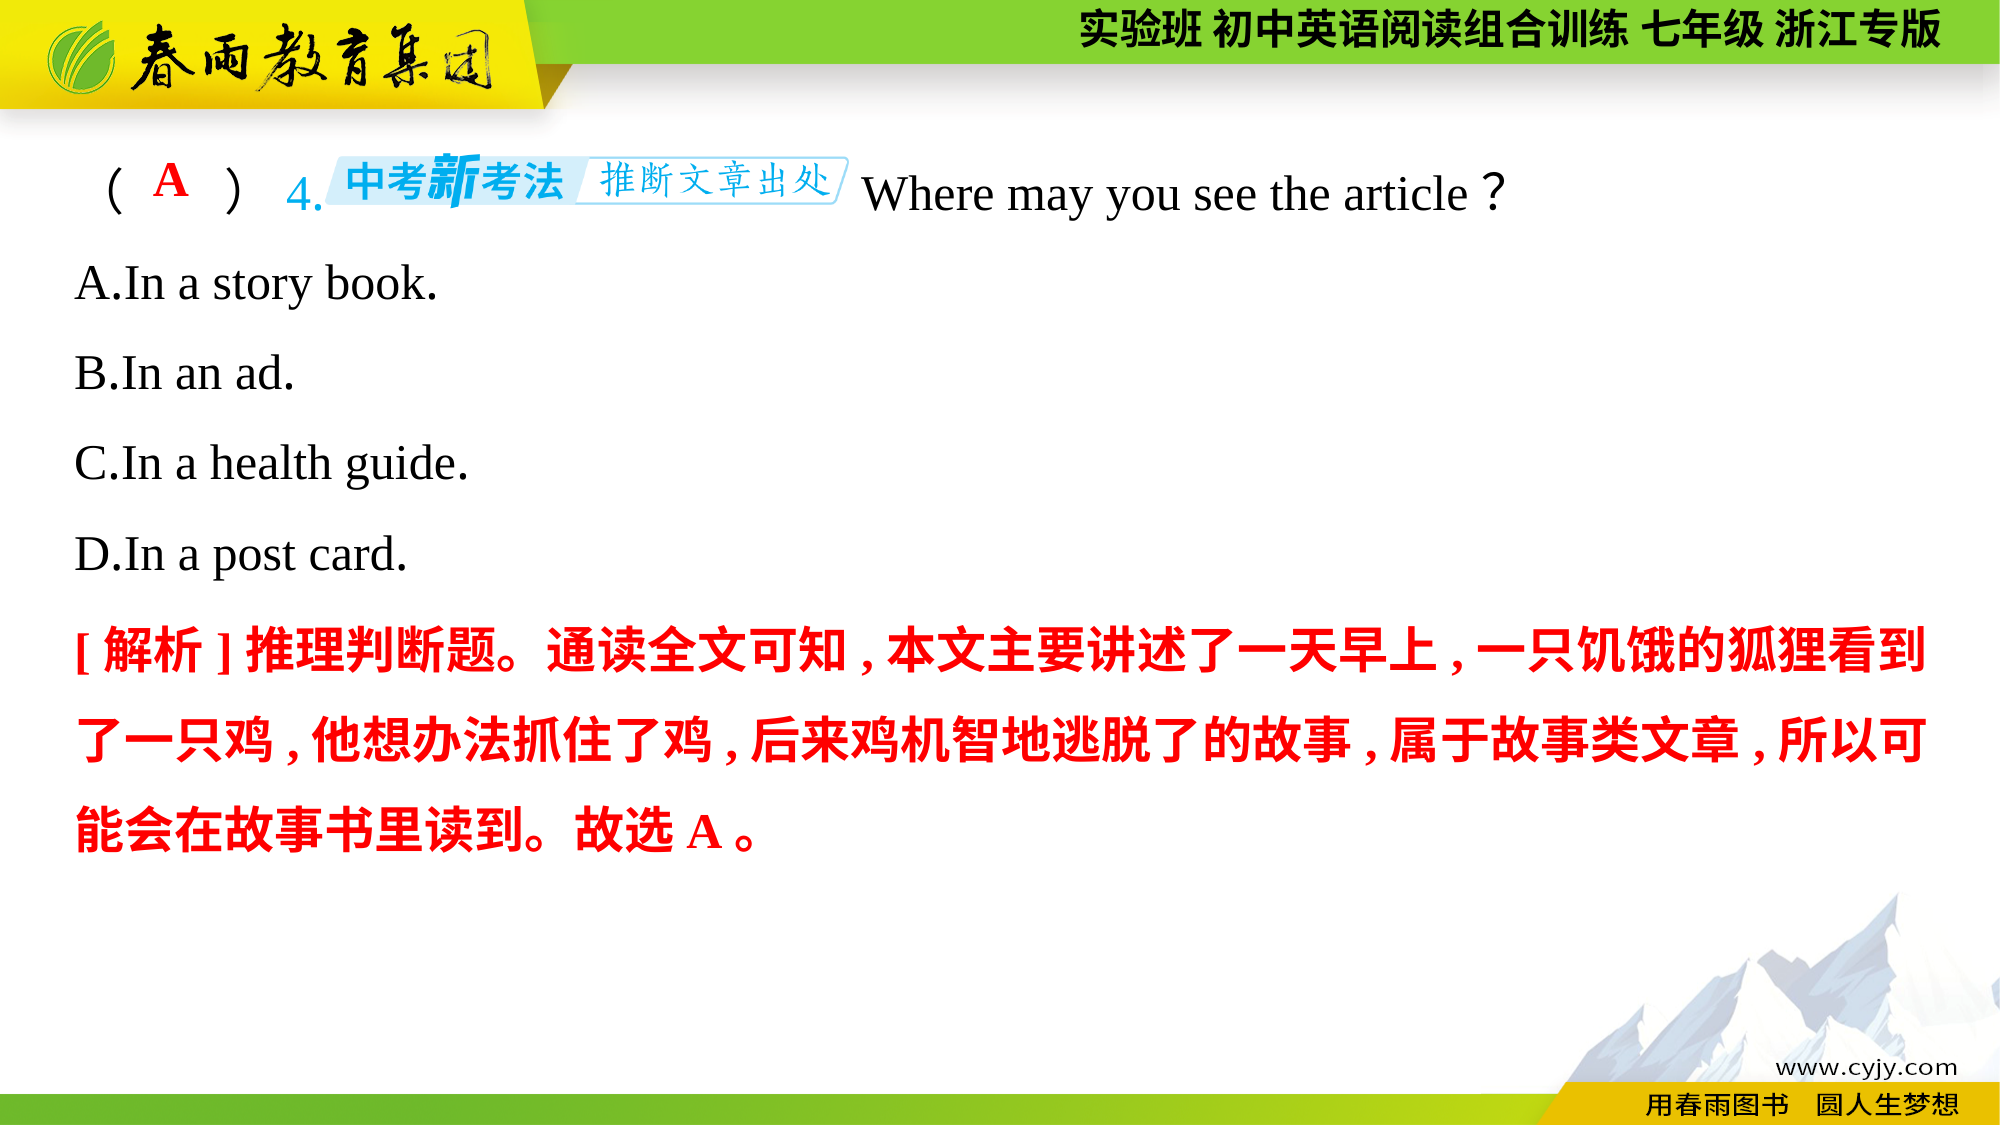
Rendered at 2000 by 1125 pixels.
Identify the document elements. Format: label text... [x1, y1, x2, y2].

picture [0, 0, 2000, 1125]
text_box [解析]推理判断题。通读全文可知,本文主要讲述了一天早上,一只饥饿的狐狸看到了一只鸡,他想办法抓住了鸡,后来鸡机智地逃脱了的故事,属于故事类文章,所以可能会在故事书里读到。故选A。 [59, 581, 1944, 867]
text_box A [138, 139, 204, 215]
list （ ）4. Where may you see the article？ A.In a story book. B.In an ad. C.In a health guide. D.In a post card. [59, 122, 1944, 581]
